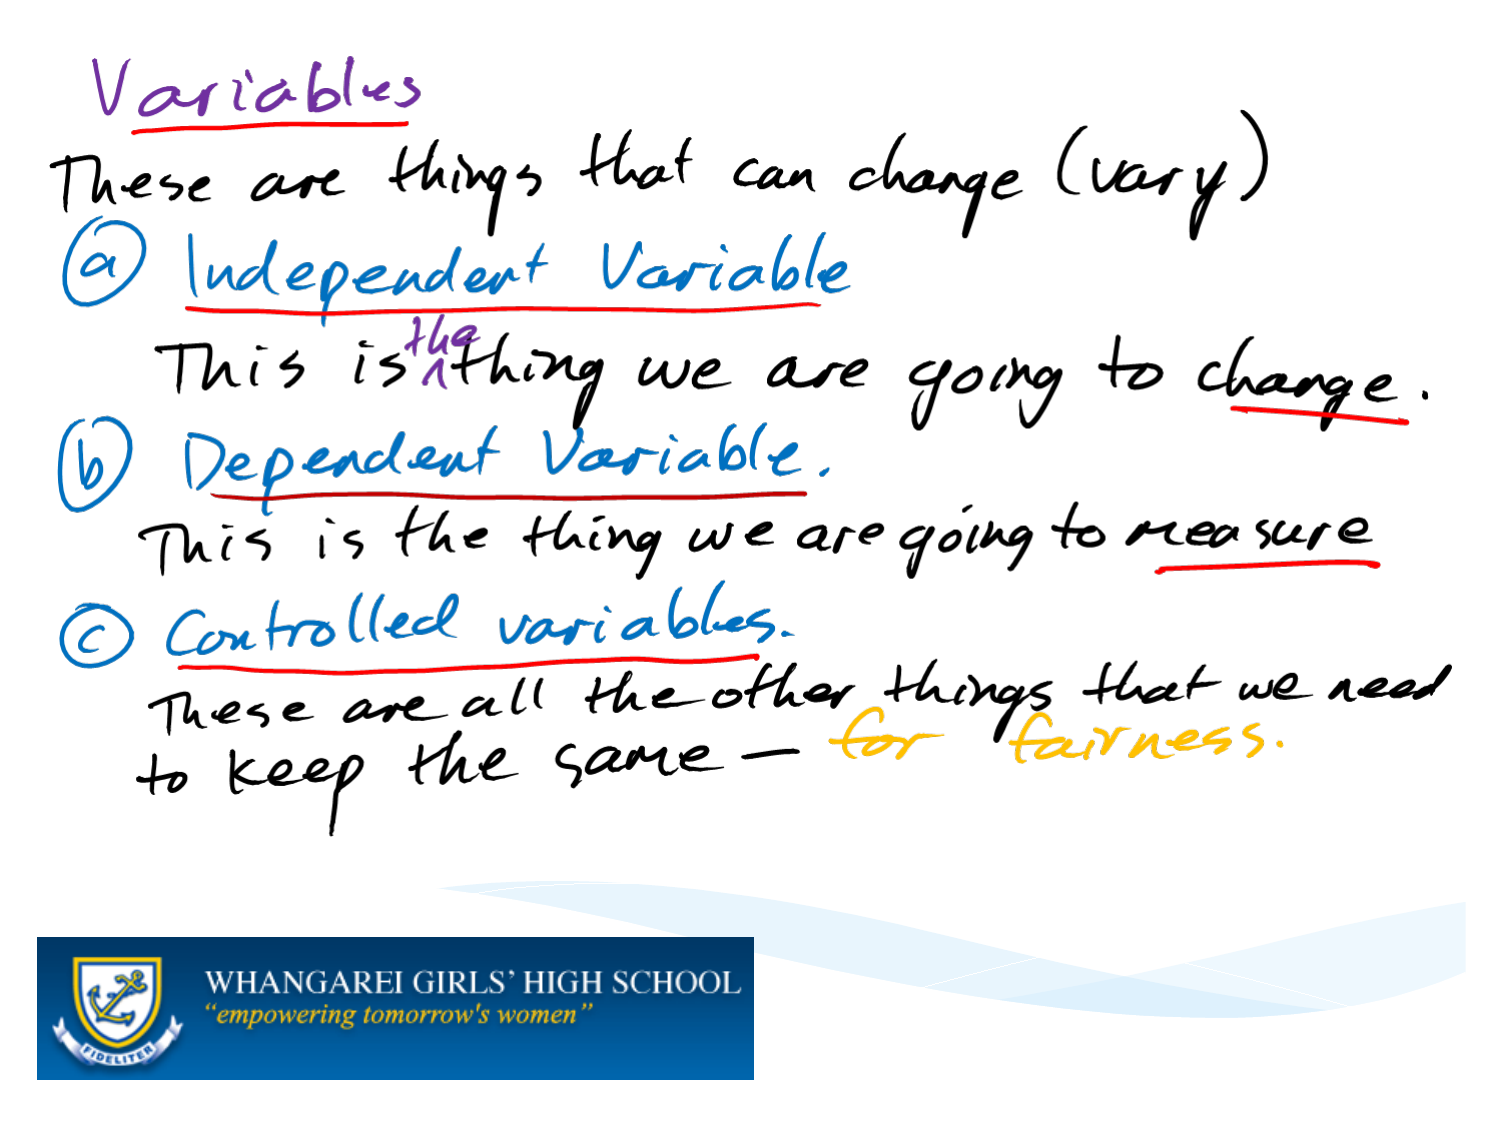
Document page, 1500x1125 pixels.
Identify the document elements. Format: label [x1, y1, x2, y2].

picture [43, 49, 1457, 844]
picture [37, 937, 754, 1080]
